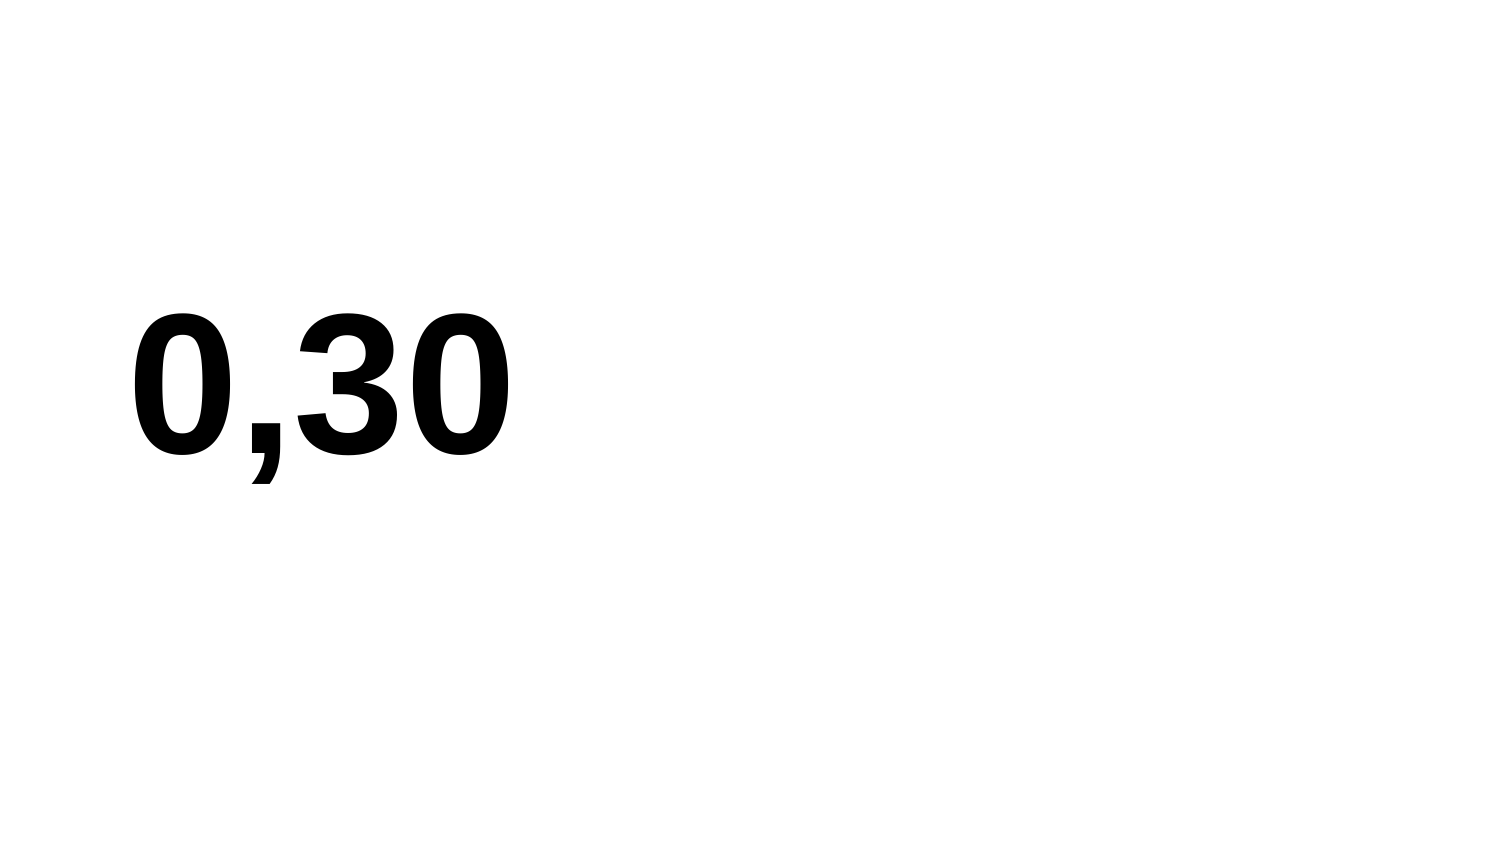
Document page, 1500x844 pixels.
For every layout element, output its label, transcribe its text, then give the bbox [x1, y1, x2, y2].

text_box 0,30 [112, 235, 1388, 509]
